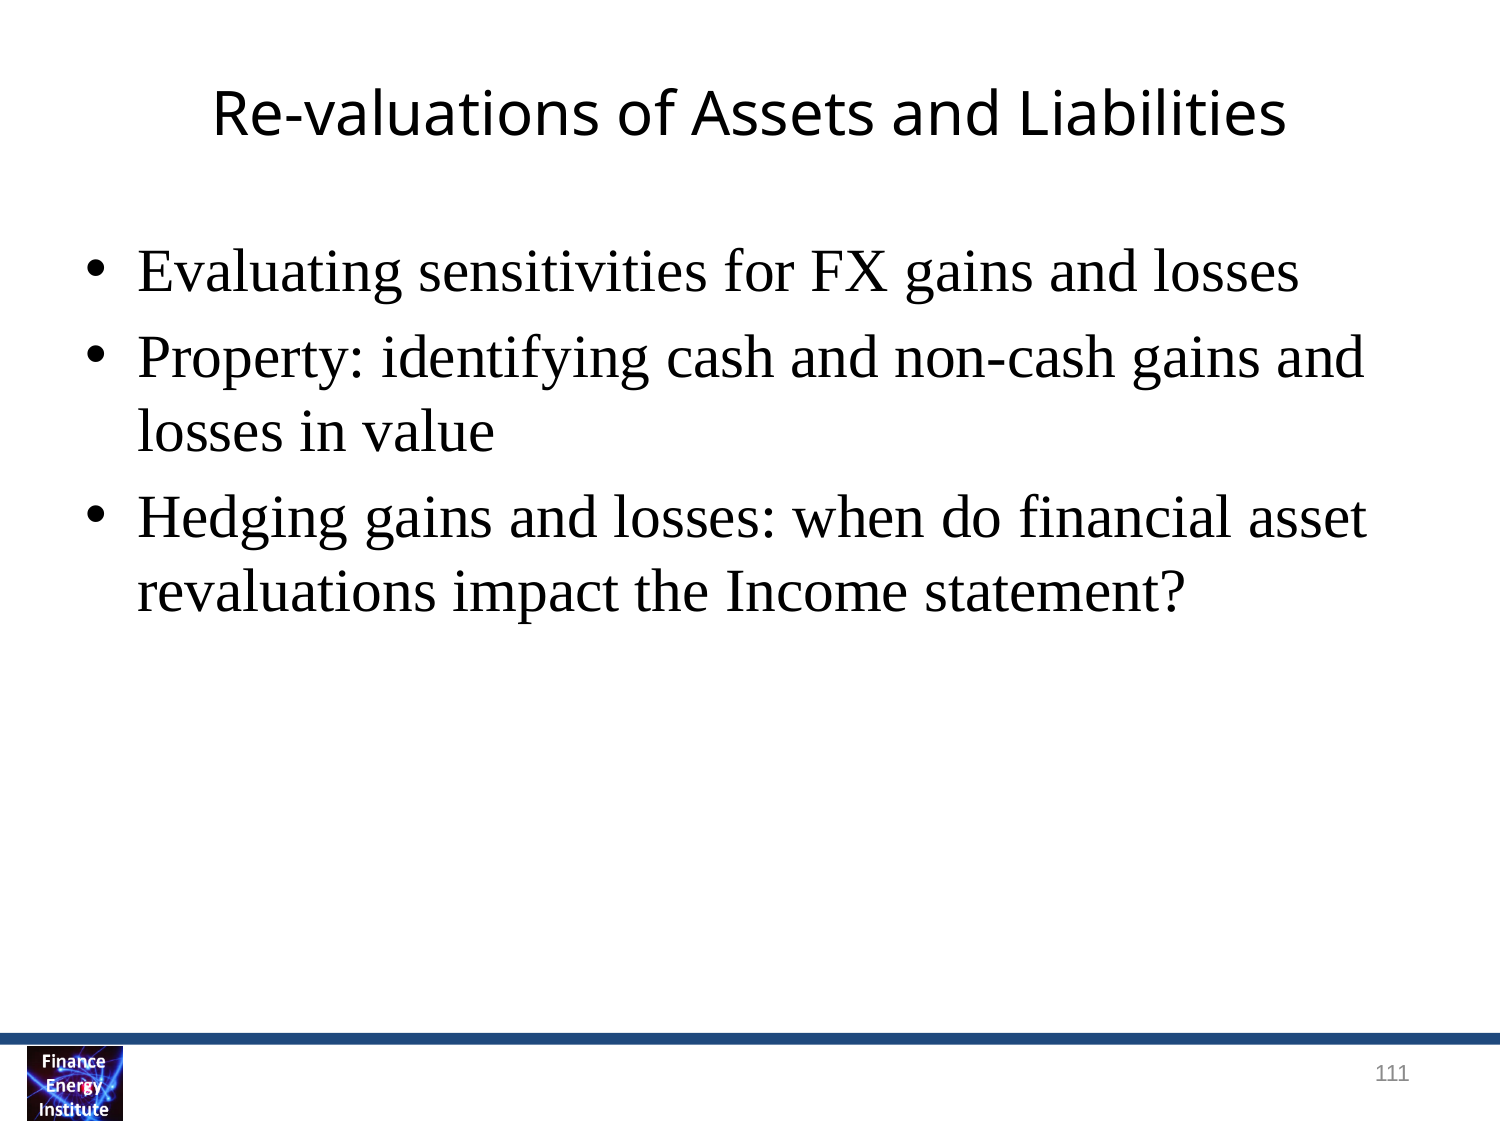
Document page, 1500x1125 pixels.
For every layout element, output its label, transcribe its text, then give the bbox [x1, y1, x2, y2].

title Re-valuations of Assets and Liabilities [70, 56, 1430, 164]
list Evaluating sensitivities for FX gains and losses Property: identifying cash and non-cash gains and losses in value Hedging gains and losses: when do financial asset revaluations impact the Income statement? [70, 222, 1430, 1032]
picture [27, 1046, 123, 1121]
slide_number 111 [1074, 1042, 1425, 1103]
